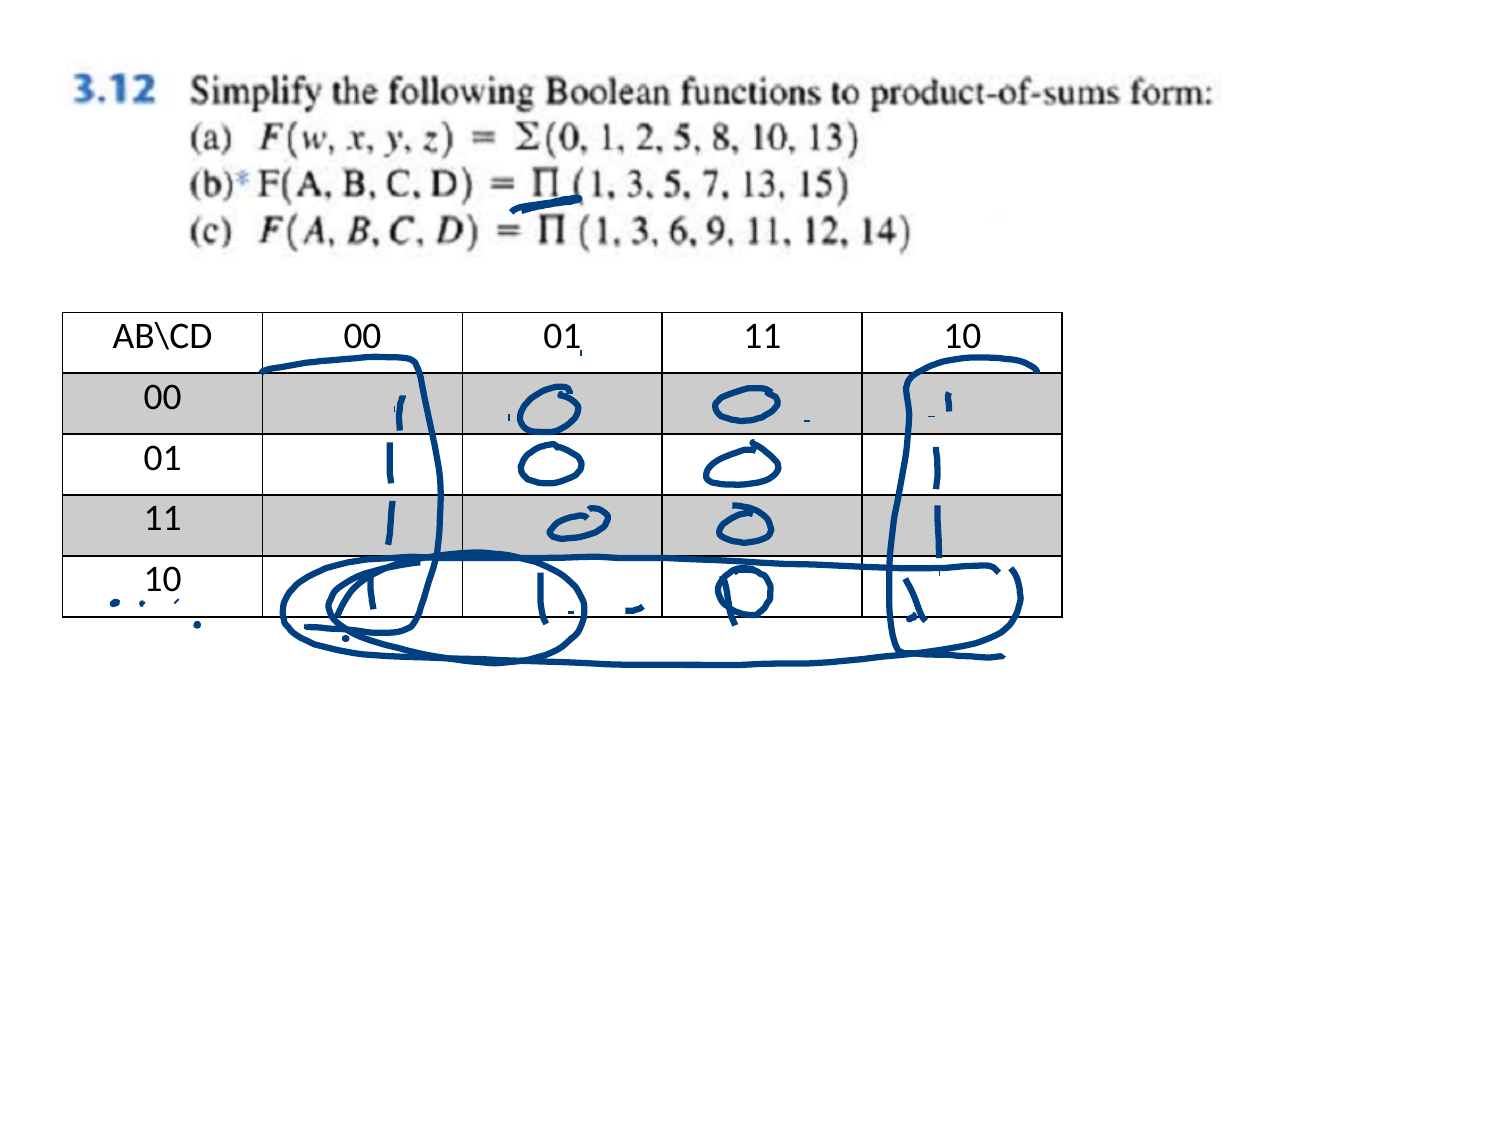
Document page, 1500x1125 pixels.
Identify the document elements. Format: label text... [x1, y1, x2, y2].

text_box [519, 443, 583, 485]
table_cell [263, 392, 271, 433]
text_box [524, 555, 1022, 666]
table_cell [434, 435, 462, 494]
table_cell [463, 435, 661, 494]
text_box [705, 441, 780, 486]
text_box [260, 356, 442, 580]
table_header 00 [263, 313, 462, 372]
table_cell [663, 374, 861, 433]
text_box [625, 605, 644, 612]
picture [62, 62, 1257, 258]
text_box [916, 630, 1007, 659]
table_header 11 [663, 313, 861, 372]
table_cell [1031, 374, 1061, 433]
table_cell [421, 374, 462, 433]
text_box [194, 621, 200, 628]
table_header 01 [463, 313, 661, 372]
table_cell [663, 496, 861, 555]
text_box [714, 387, 779, 422]
table_cell 10 [63, 557, 262, 616]
table_cell [863, 374, 912, 433]
table_cell [683, 557, 861, 565]
text_box [548, 507, 609, 540]
table_header 10 [863, 313, 1061, 372]
table_cell 01 [63, 435, 262, 494]
table_cell [863, 435, 906, 494]
table_cell [663, 435, 861, 494]
table_cell 00 [63, 374, 262, 433]
table_cell [1014, 557, 1061, 616]
table_cell [263, 557, 299, 616]
text_box [327, 551, 586, 664]
table_cell 11 [63, 496, 262, 555]
table_cell [263, 496, 294, 555]
text_box [519, 385, 579, 433]
text_box [718, 504, 772, 544]
table_cell [463, 374, 661, 433]
table_header AB\CD [63, 313, 262, 372]
table_cell [863, 557, 889, 566]
table_cell [1023, 435, 1061, 494]
text_box [282, 555, 440, 659]
table_cell [463, 496, 661, 555]
table_cell [1016, 496, 1061, 555]
text_box [888, 356, 1038, 571]
text_box [110, 599, 119, 607]
table_cell [263, 435, 282, 494]
table_cell [438, 496, 462, 554]
table_cell [863, 496, 897, 555]
text_box [717, 567, 772, 616]
